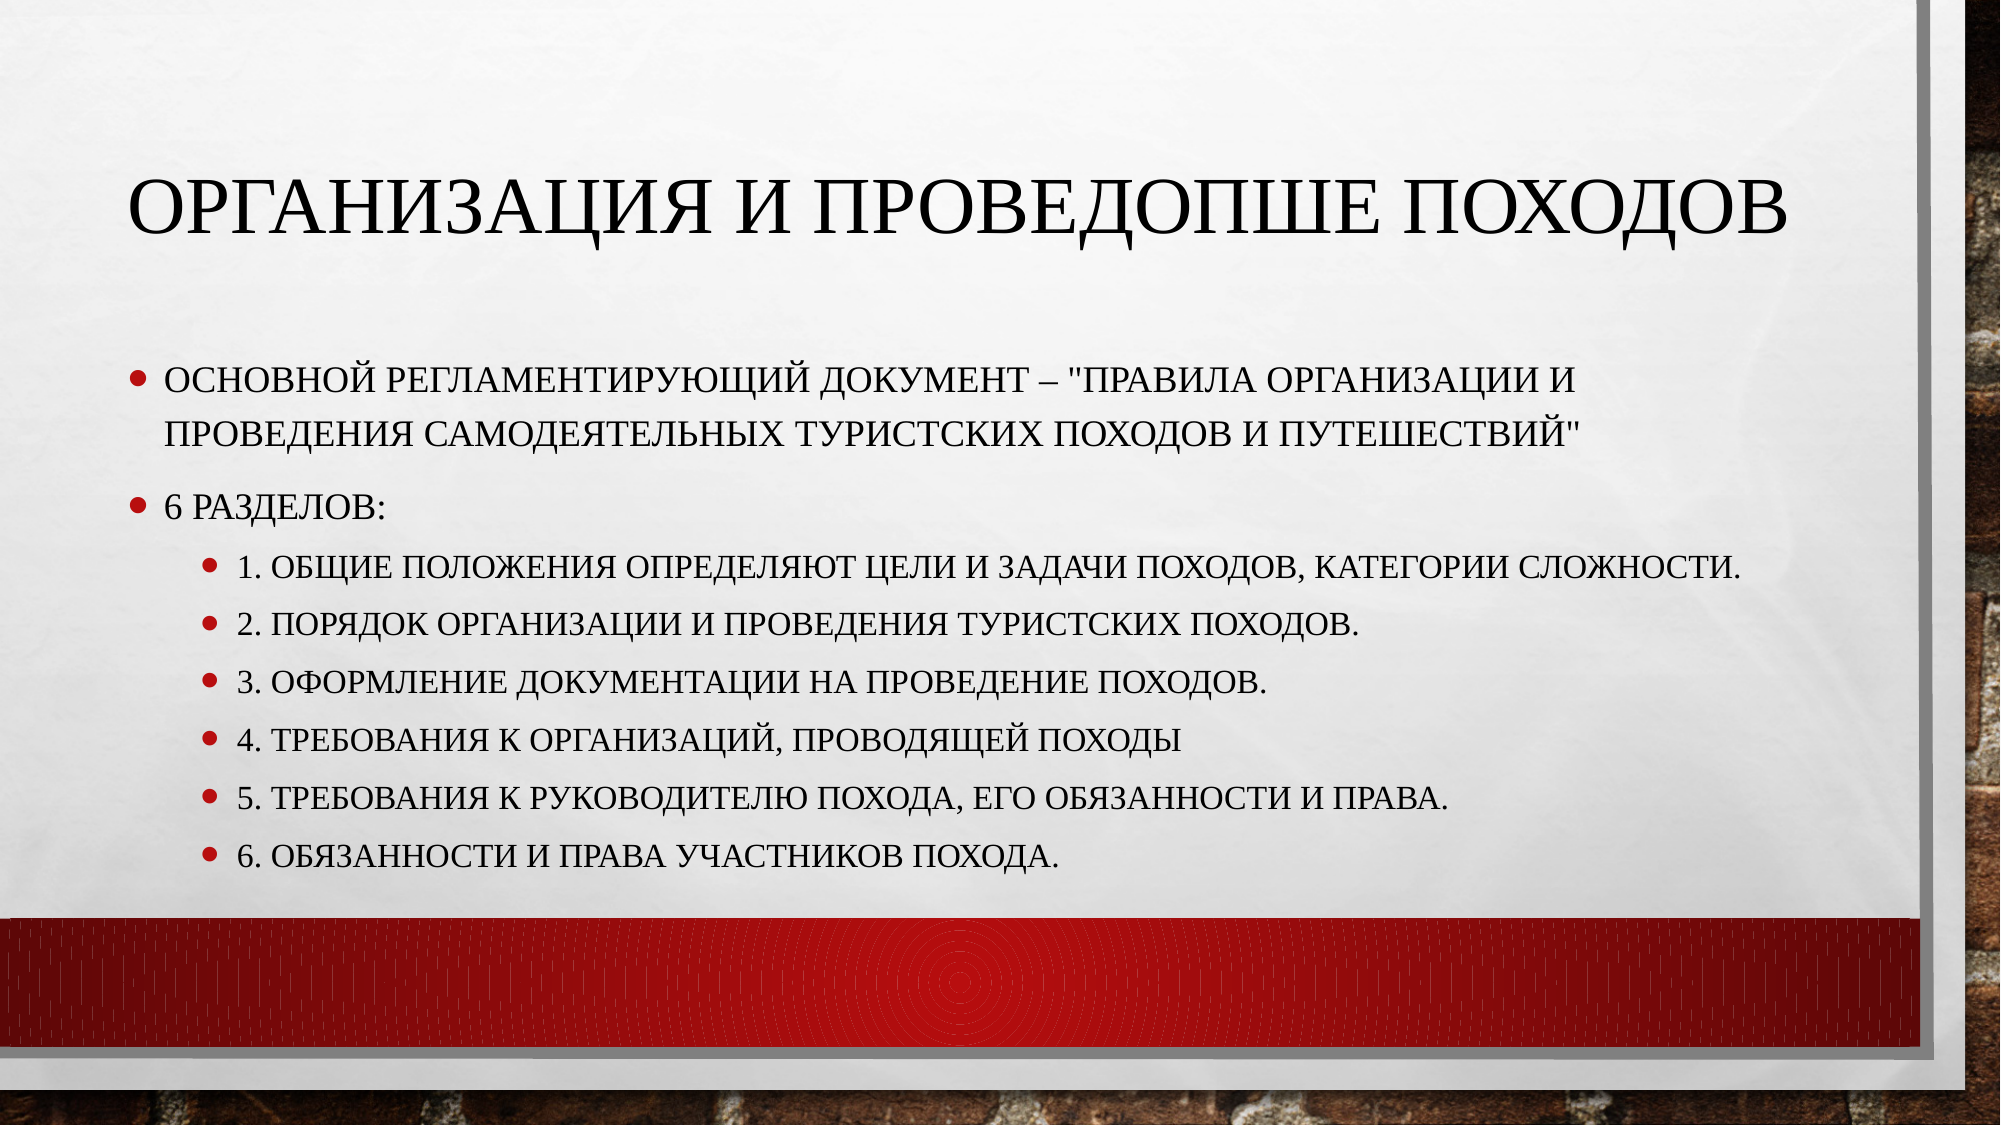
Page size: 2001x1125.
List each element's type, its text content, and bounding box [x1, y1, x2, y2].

title ОРГАНИЗАЦИЯ И ПРОВЕДОПШЕ ПОХОДОВ [112, 112, 1818, 302]
list Основной регламентирующий документ – "Правила организации и проведения самодеятельных туристских походов и путешествий" 6 разделов: 1. Общие положения определяют цели и задачи походов, категории сложности. 2. Порядок организации и проведения туристских походов. 3. Оформление документации на проведение походов. 4. Требования к Организаций, проводящей походы 5. Требования к руководителю похода, его обязанности и права. 6. Обязанности и права участников похода. [112, 338, 1818, 882]
picture [0, 0, 2000, 1125]
